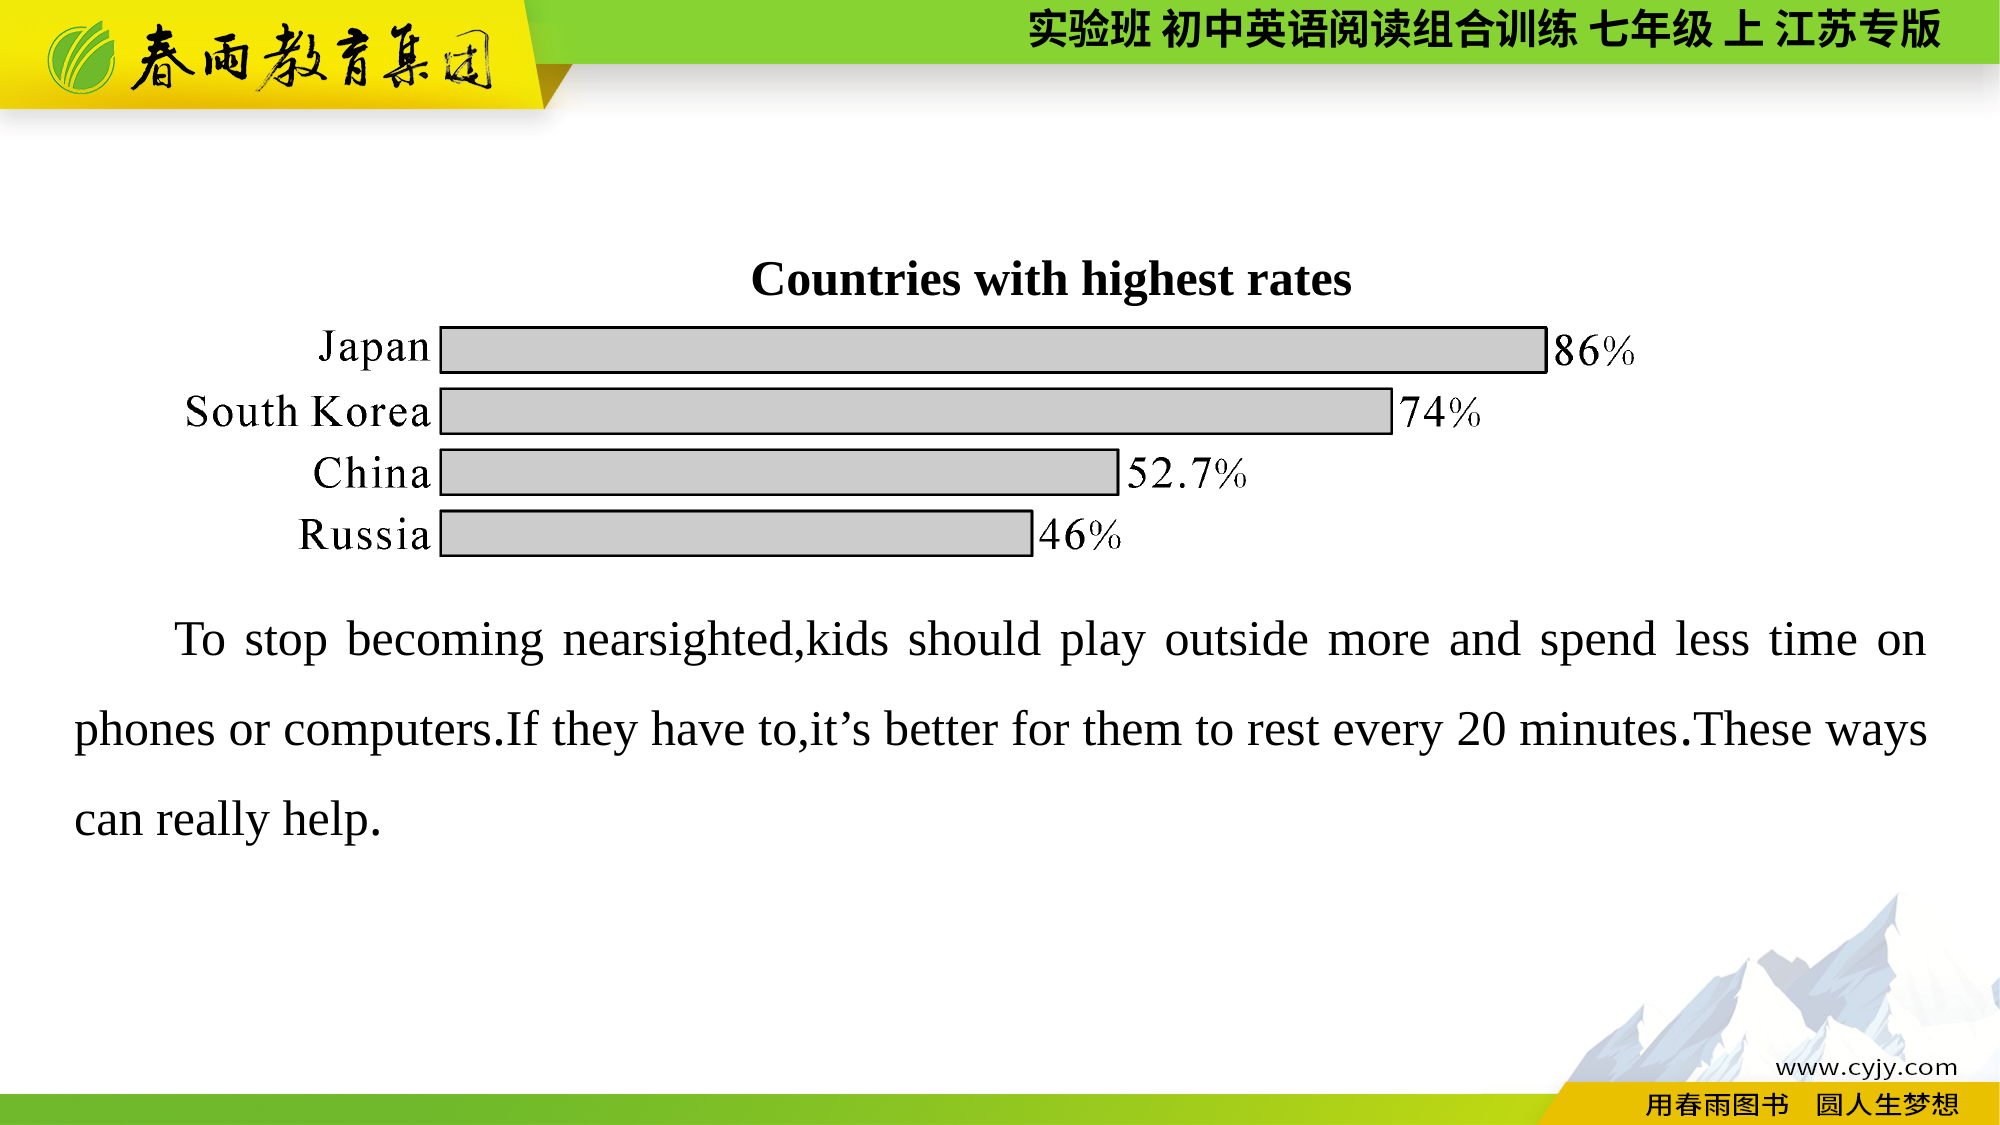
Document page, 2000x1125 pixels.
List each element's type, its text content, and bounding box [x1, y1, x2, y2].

list Countries with highest rates To stop becoming nearsighted,kids should play outside more and spend less time on phones or computers.If they have to,it’s better for them to rest every 20 minutes.These ways can really help. [59, 208, 1944, 860]
picture [0, 0, 2000, 1125]
